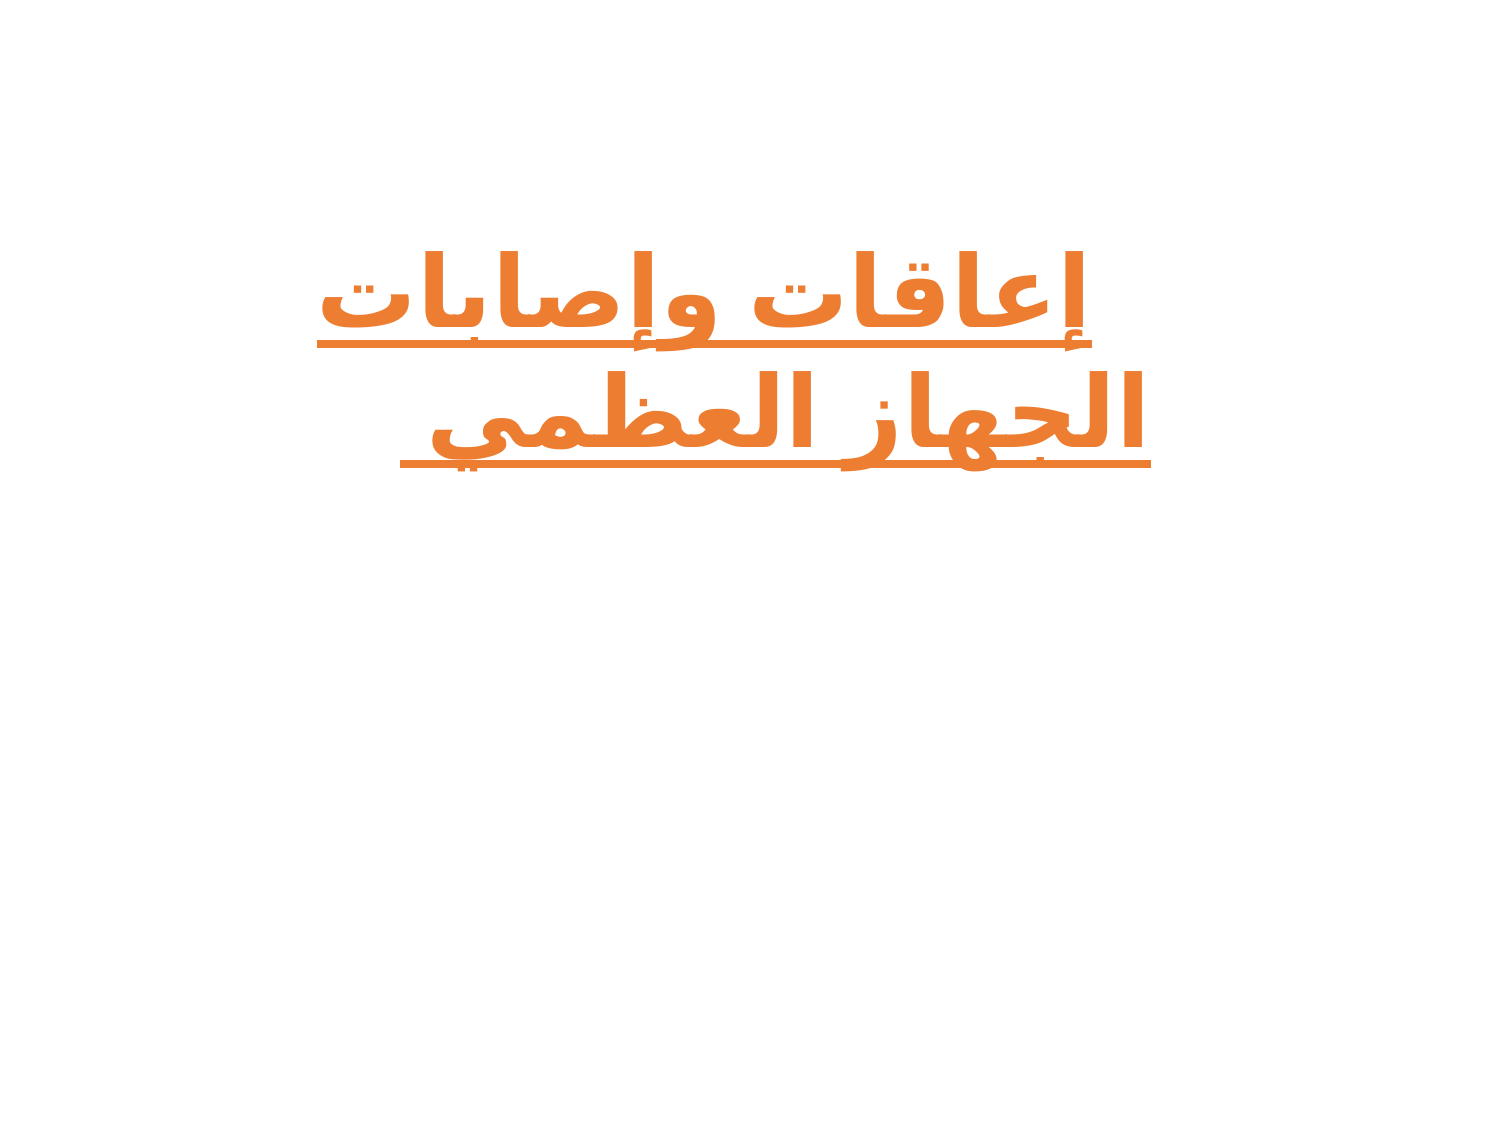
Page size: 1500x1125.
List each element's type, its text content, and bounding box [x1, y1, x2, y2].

text_box إعاقات وإصابات الجهاز العظمي [277, 219, 1274, 895]
